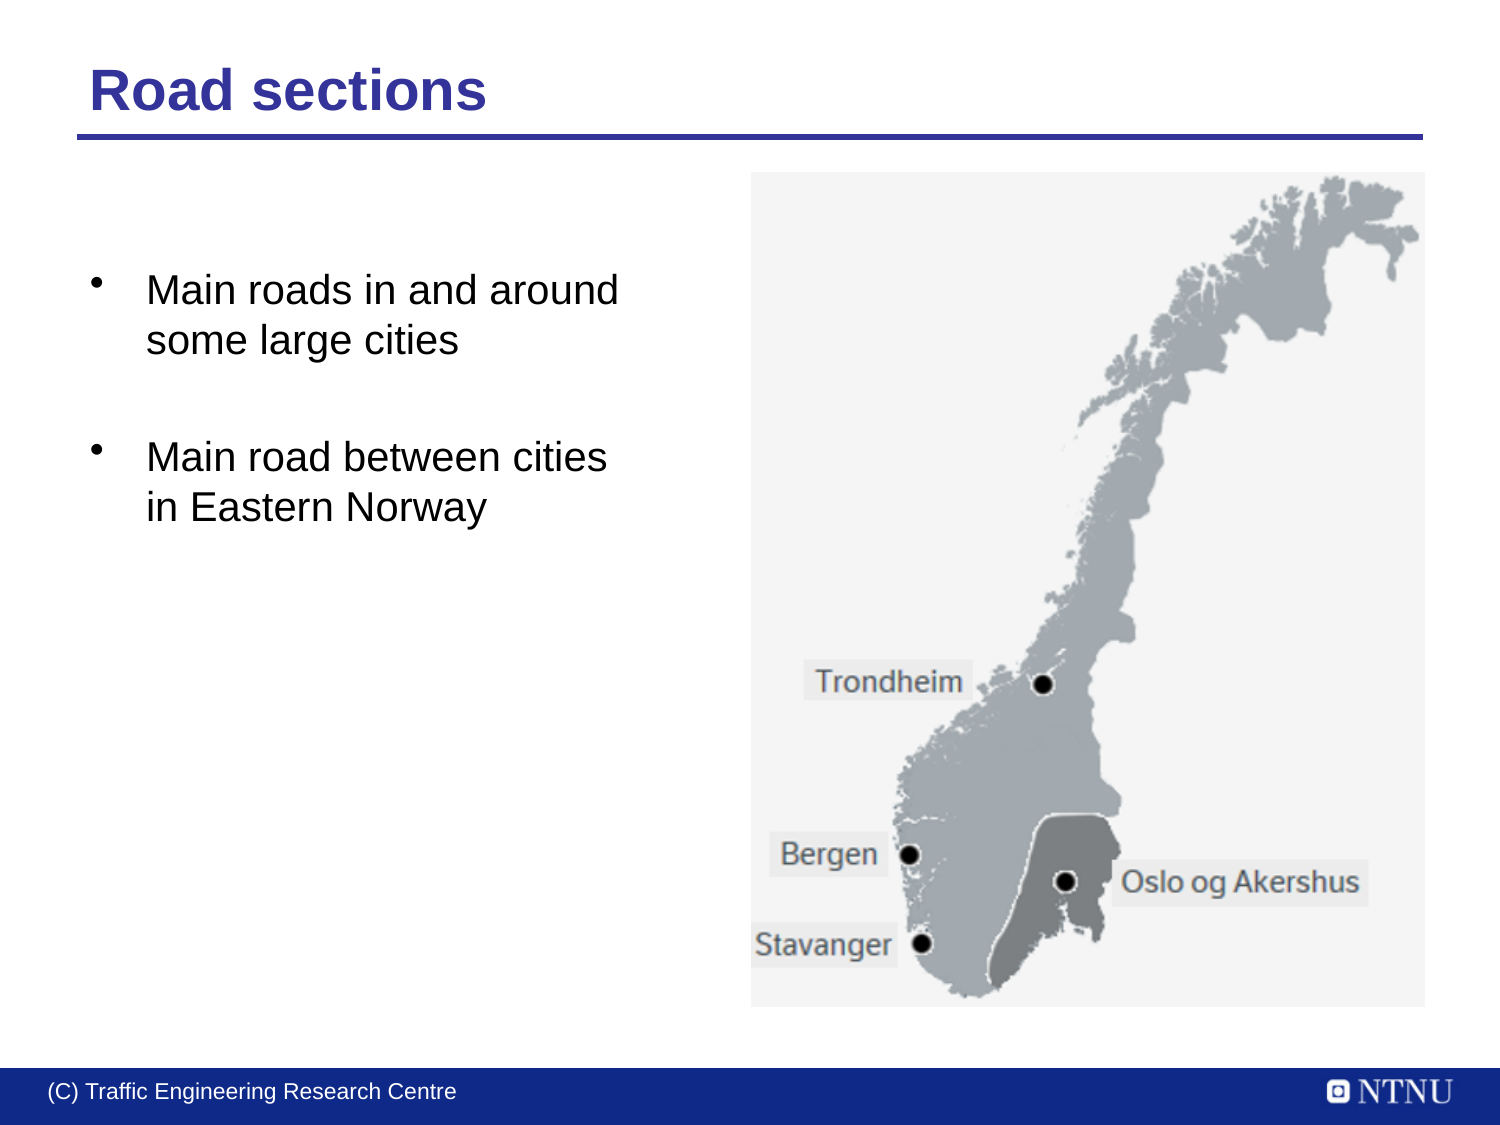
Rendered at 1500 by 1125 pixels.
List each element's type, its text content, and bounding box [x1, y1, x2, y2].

picture [0, 1068, 1500, 1125]
text_box Main roads in and around some large cities Main road between cities in Eastern Norway [75, 255, 643, 516]
picture [751, 172, 1426, 1008]
title Road sections [75, 45, 1425, 149]
